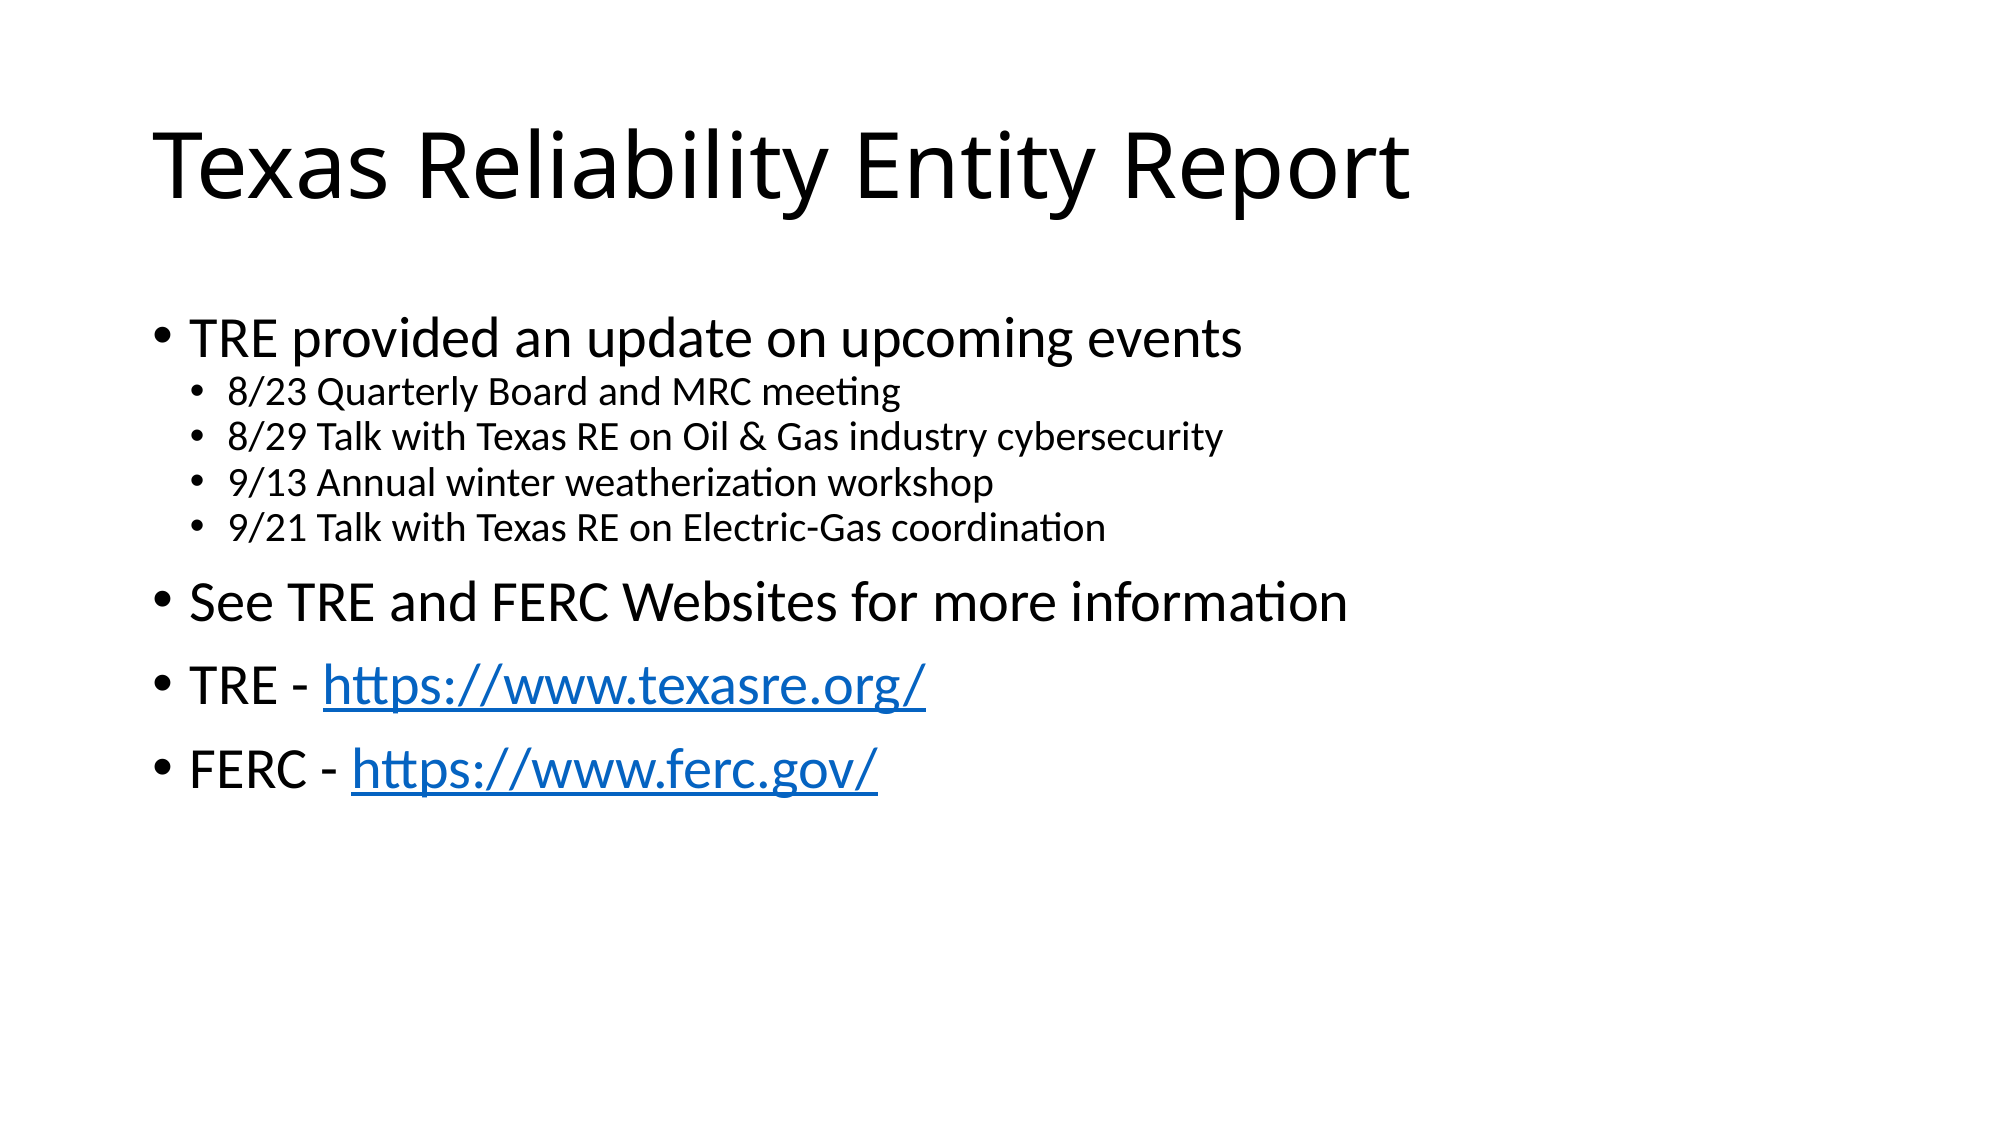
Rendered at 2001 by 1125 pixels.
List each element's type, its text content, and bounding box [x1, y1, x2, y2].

list TRE provided an update on upcoming events 8/23 Quarterly Board and MRC meeting 8/29 Talk with Texas RE on Oil & Gas industry cybersecurity 9/13 Annual winter weatherization workshop 9/21 Talk with Texas RE on Electric-Gas coordination See TRE and FERC Websites for more information TRE - https://www.texasre.org/ FERC - https://www.ferc.gov/ [137, 299, 1863, 1014]
title Texas Reliability Entity Report [137, 59, 1863, 278]
